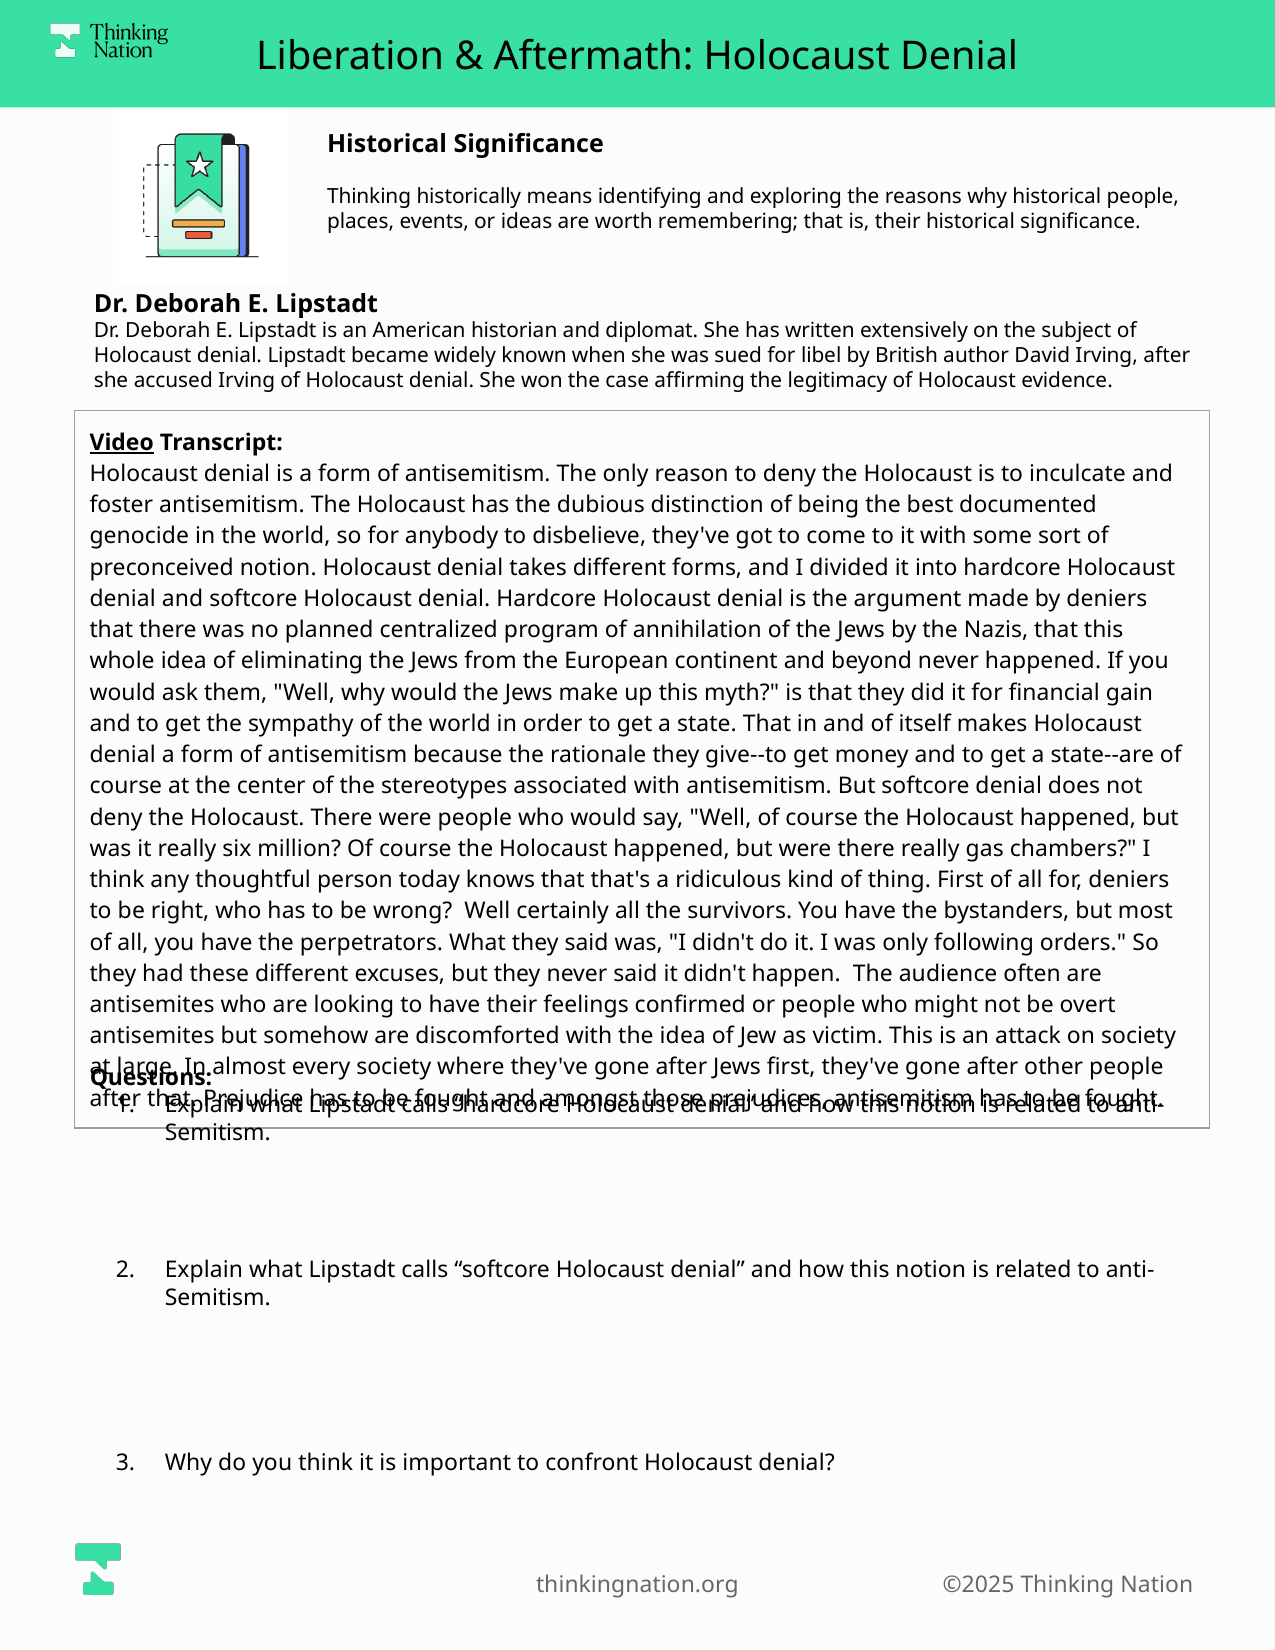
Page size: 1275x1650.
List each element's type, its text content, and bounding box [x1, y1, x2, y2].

picture [62, 1533, 134, 1605]
text_box thinkingnation.org [486, 1553, 789, 1605]
picture [36, 12, 172, 69]
table_header Video Transcript: Holocaust denial is a form of antisemitism. The only reason to deny the Holocaust is to inculcate and foster antisemitism. The Holocaust has the dubious distinction of being the best documented genocide in the world, so for anybody to disbelieve, they've got to come to it with some sort of preconceived notion. Holocaust denial takes different forms, and I divided it into hardcore Holocaust denial and softcore Holocaust denial. Hardcore Holocaust denial is the argument made by deniers that there was no planned centralized program of annihilation of the Jews by the Nazis, that this whole idea of eliminating the Jews from the European continent and beyond never happened. If you would ask them, "Well, why would the Jews make up this myth?" is that they did it for financial gain and to get the sympathy of the world in order to get a state. That in and of itself makes Holocaust denial a form of antisemitism because the rationale they give--to get money and to get a state--are of course at the center of the stereotypes associated with antisemitism. But softcore denial does not deny the Holocaust. There were people who would say, "Well, of course the Holocaust happened, but was it really six million? Of course the Holocaust happened, but were there really gas chambers?" I think any thoughtful person today knows that that's a ridiculous kind of thing. First of all for, deniers to be right, who has to be wrong? Well certainly all the survivors. You have the bystanders, but most of all, you have the perpetrators. What they said was, "I didn't do it. I was only following orders." So they had these different excuses, but they never said it didn't happen. The audience often are antisemites who are looking to have their feelings confirmed or people who might not be overt antisemites but somehow are discomforted with the idea of Jew as victim. This is an attack on society at large. In almost every society where they've gone after Jews first, they've gone after other people after that. Prejudice has to be fought and amongst those prejudices, antisemitism has to be fought. [75, 411, 1209, 1127]
picture [113, 108, 288, 283]
text_box Dr. Deborah E. Lipstadt Dr. Deborah E. Lipstadt is an American historian and diplomat. She has written extensively on the subject of Holocaust denial. Lipstadt became widely known when she was sued for libel by British author David Irving, after she accused Irving of Holocaust denial. She won the case affirming the legitimacy of Holocaust evidence. [74, 268, 1210, 403]
text_box Liberation & Aftermath: Holocaust Denial [0, 0, 1275, 108]
text_box ©2025 Thinking Nation [907, 1553, 1210, 1605]
text_box Questions: Explain what Lipstadt calls “hardcore Holocaust denial” and how this notion is related to anti-Semitism. Explain what Lipstadt calls “softcore Holocaust denial” and how this notion is related to anti-Semitism. Why do you think it is important to confront Holocaust denial? [74, 1047, 1201, 1517]
text_box Historical Significance Thinking historically means identifying and exploring the reasons why historical people, places, events, or ideas are worth remembering; that is, their historical significance. [308, 108, 1201, 268]
